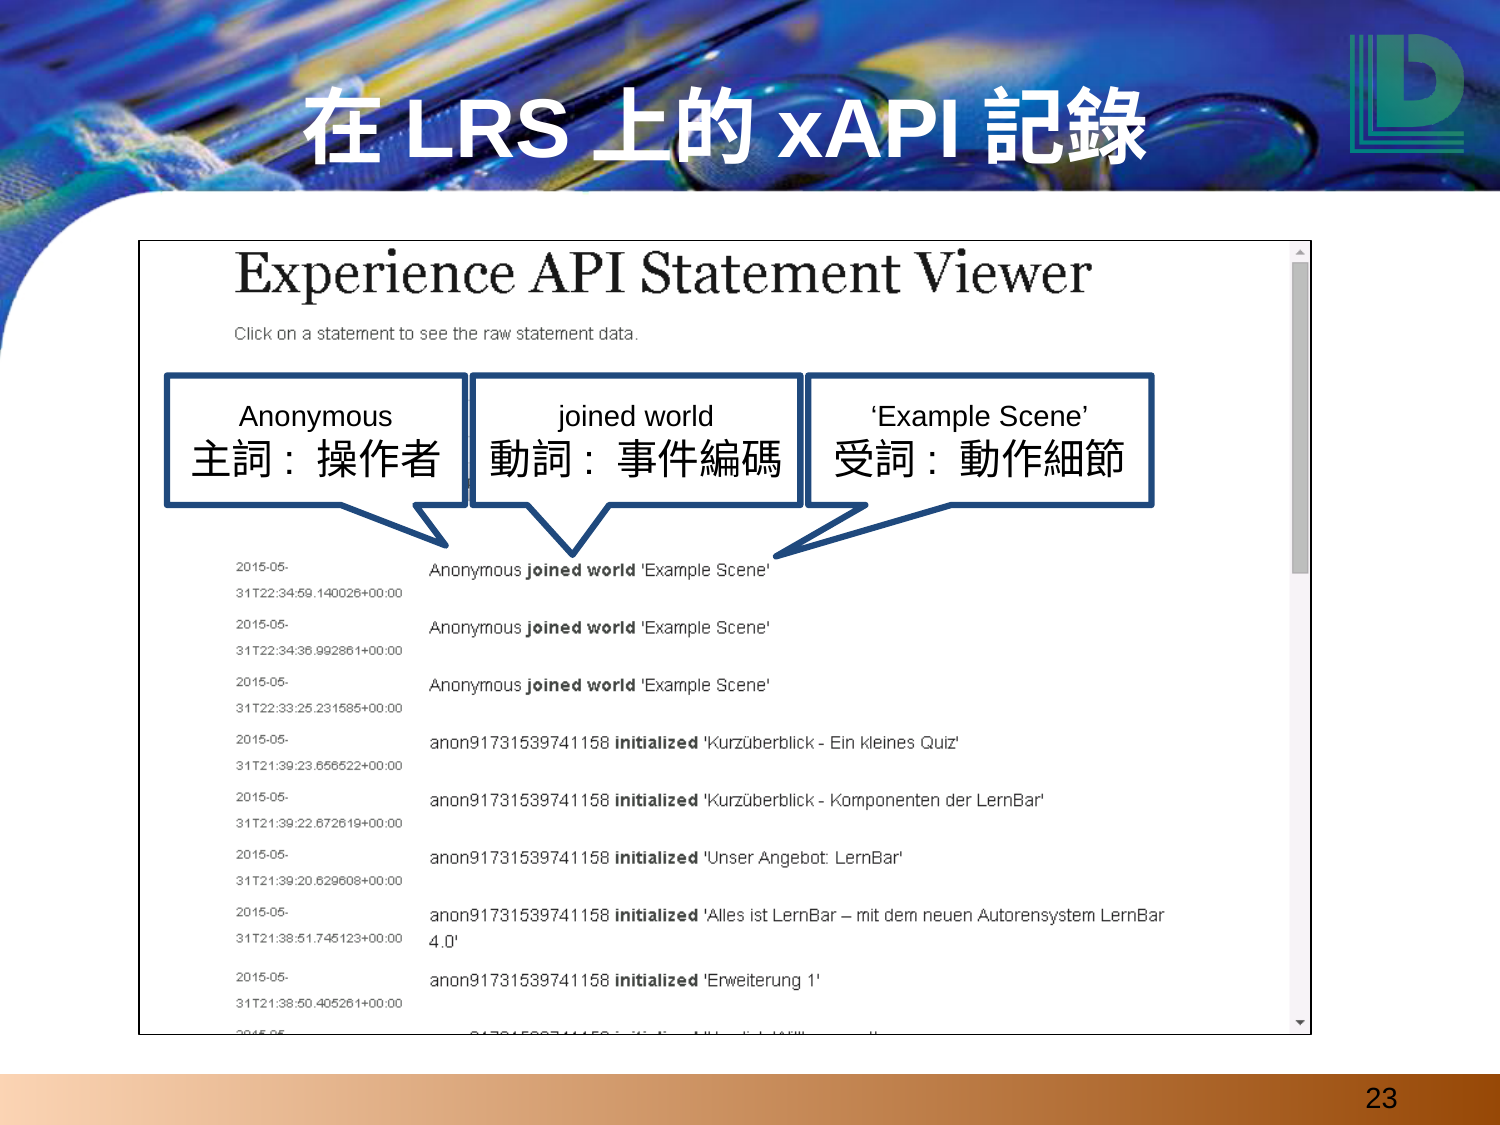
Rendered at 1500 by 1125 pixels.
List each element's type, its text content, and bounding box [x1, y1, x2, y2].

table_cell 2 [369, 1075, 373, 1125]
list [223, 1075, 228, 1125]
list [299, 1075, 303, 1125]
picture [0, 0, 1500, 1035]
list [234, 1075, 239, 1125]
slide_number ‹#› [1350, 1074, 1488, 1118]
title 在LRS上的xAPI記錄 [137, 93, 1313, 190]
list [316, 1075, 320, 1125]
